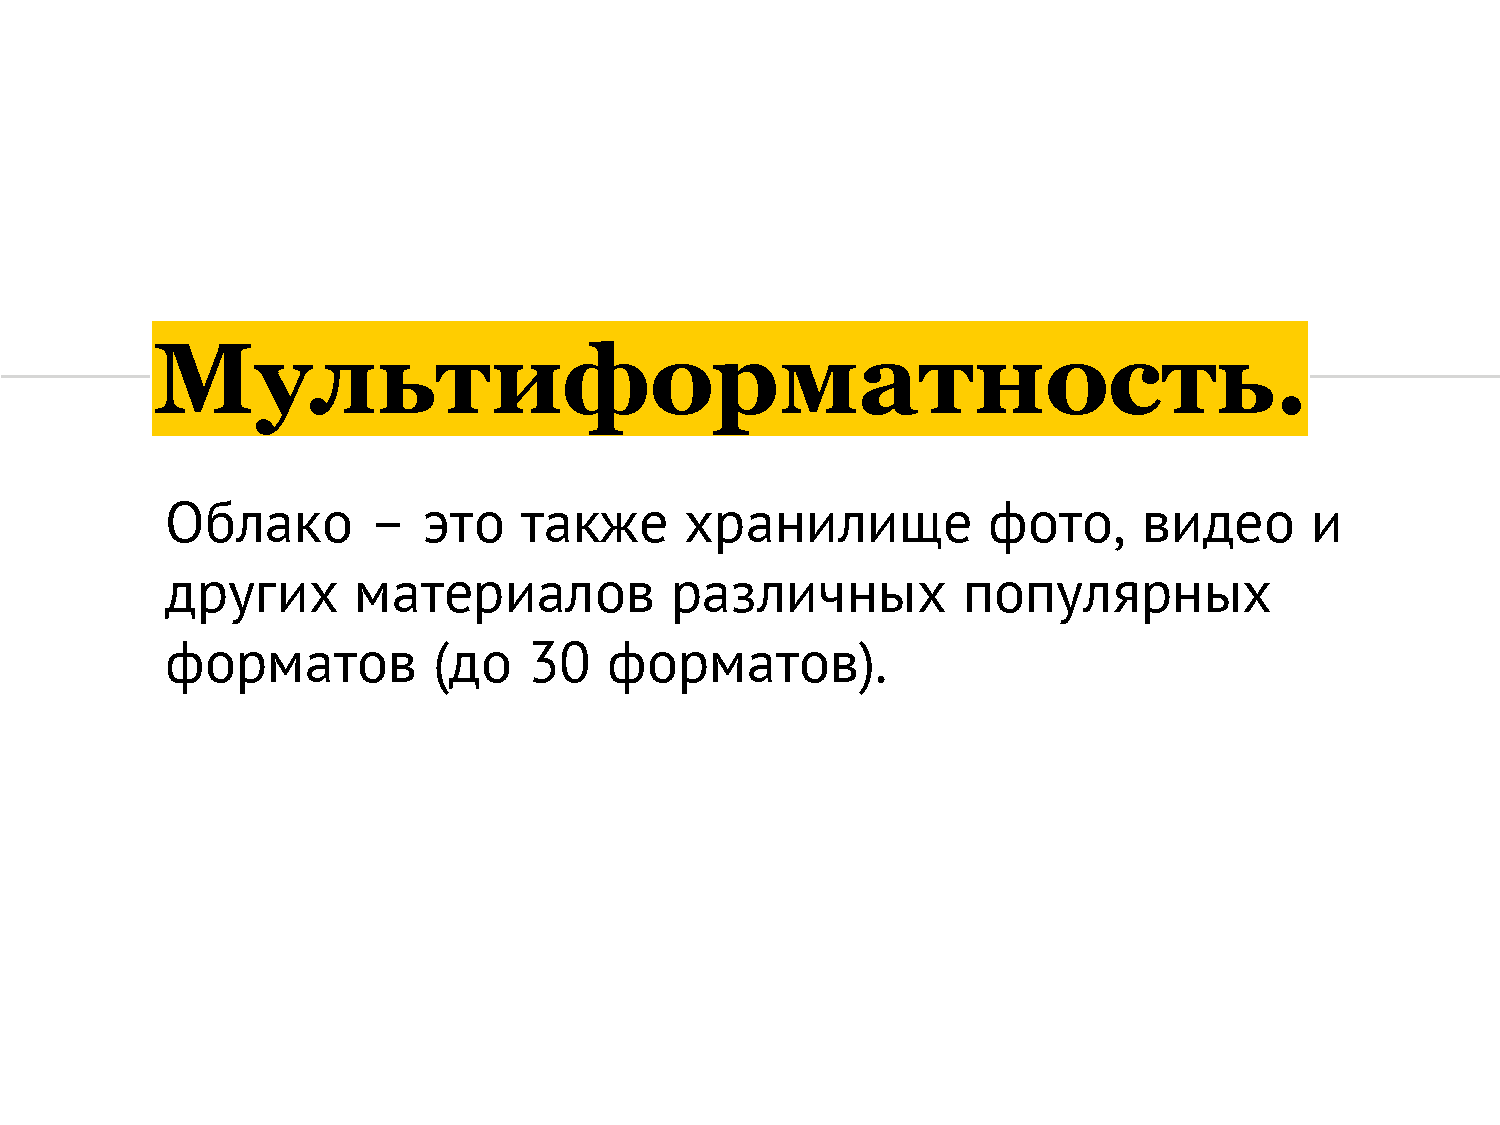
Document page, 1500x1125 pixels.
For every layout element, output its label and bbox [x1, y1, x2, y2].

picture [0, 141, 1500, 987]
